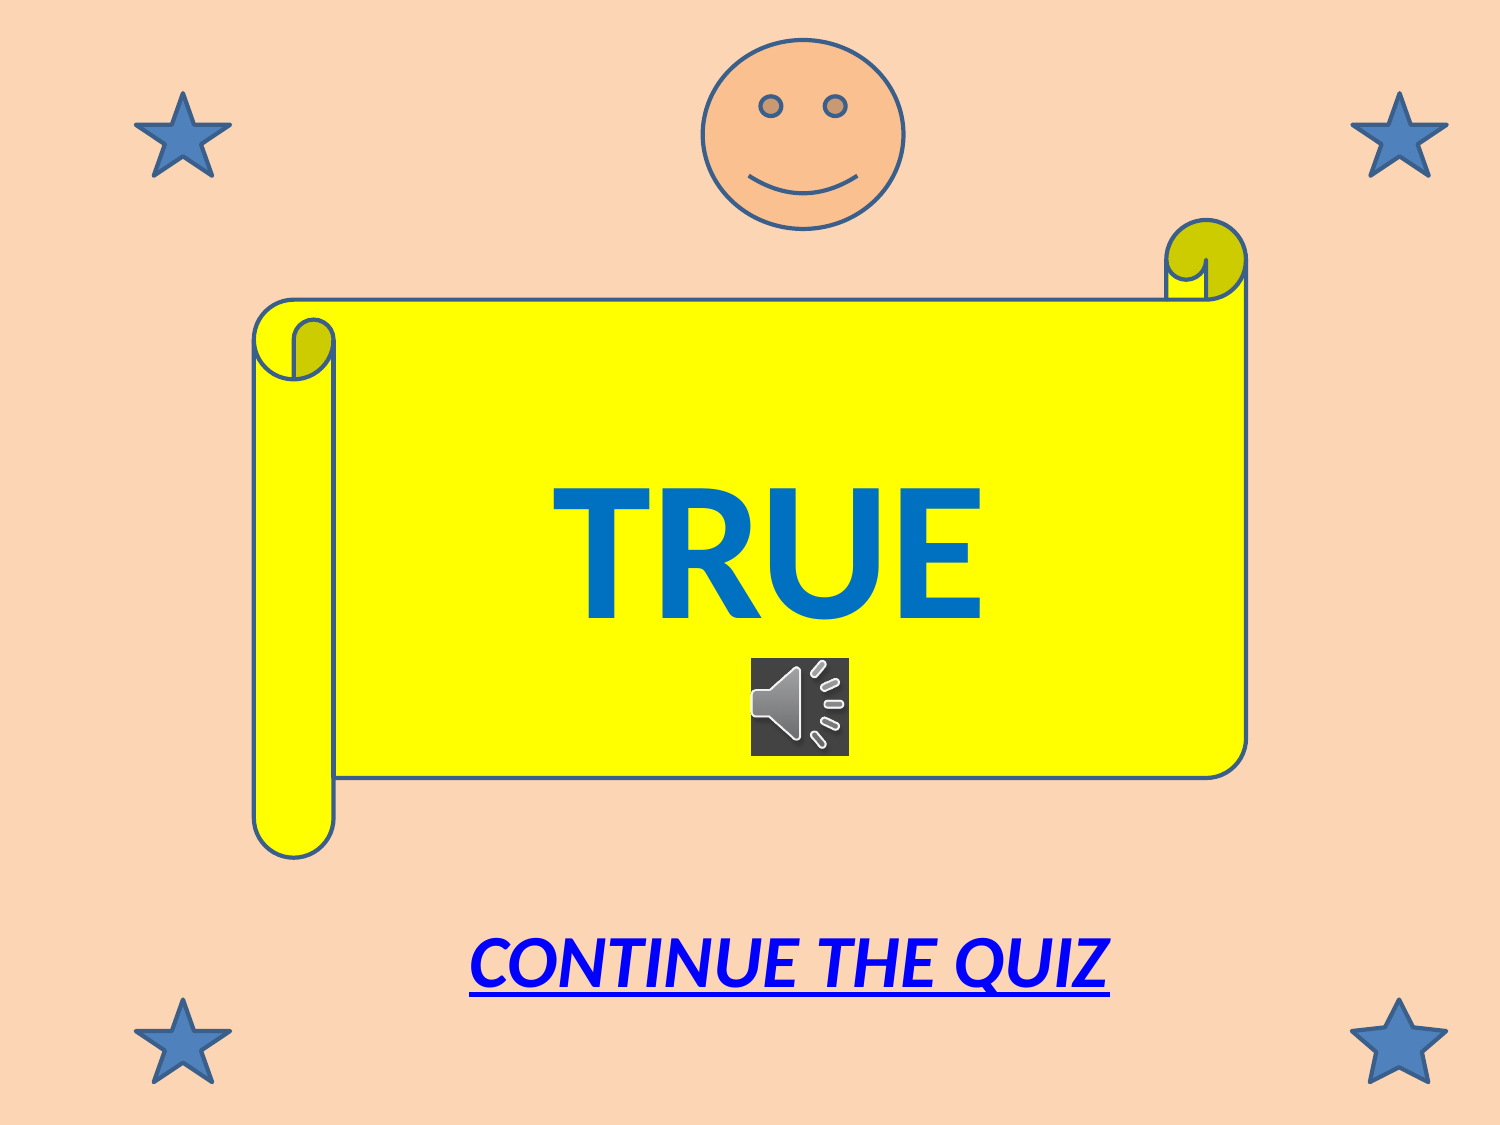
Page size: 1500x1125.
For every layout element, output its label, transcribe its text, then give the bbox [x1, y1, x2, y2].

text_box TRUE [251, 217, 1249, 860]
picture [749, 656, 851, 758]
text_box [1349, 997, 1449, 1084]
text_box [700, 37, 906, 232]
text_box [133, 997, 233, 1084]
text_box CONTINUE THE QUIZ [454, 905, 1152, 1010]
text_box [1350, 91, 1449, 178]
text_box [133, 91, 233, 178]
